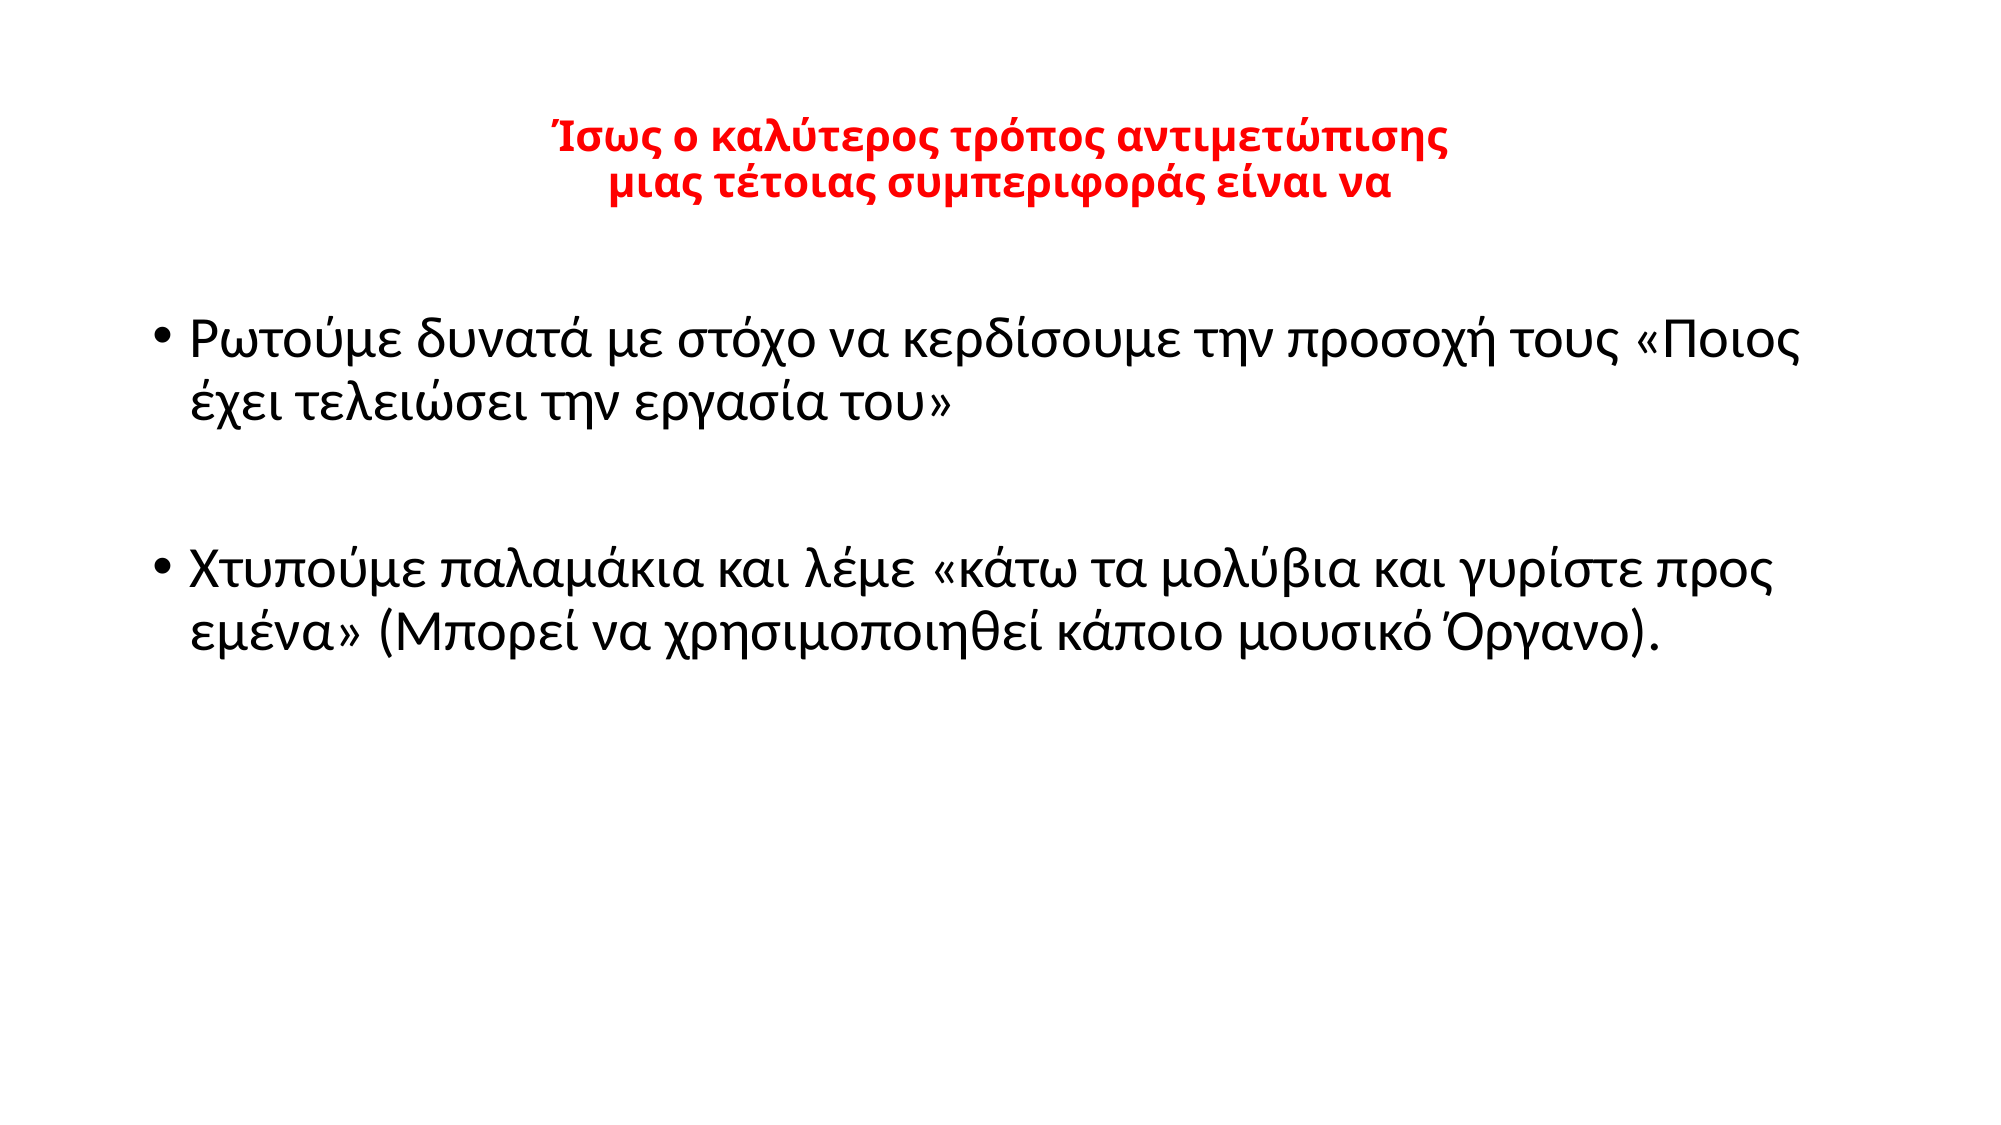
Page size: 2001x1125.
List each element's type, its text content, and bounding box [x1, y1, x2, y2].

title Ίσως ο καλύτερος τρόπος αντιμετώπισης μιας τέτοιας συμπεριφοράς είναι να [137, 59, 1863, 278]
list Ρωτούμε δυνατά με στόχο να κερδίσουμε την προσοχή τους «Ποιος έχει τελειώσει την εργασία του» Χτυπούμε παλαμάκια και λέμε «κάτω τα μολύβια και γυρίστε προς εμένα» (Μπορεί να χρησιμοποιηθεί κάποιο μουσικό Όργανο). [137, 299, 1863, 1014]
